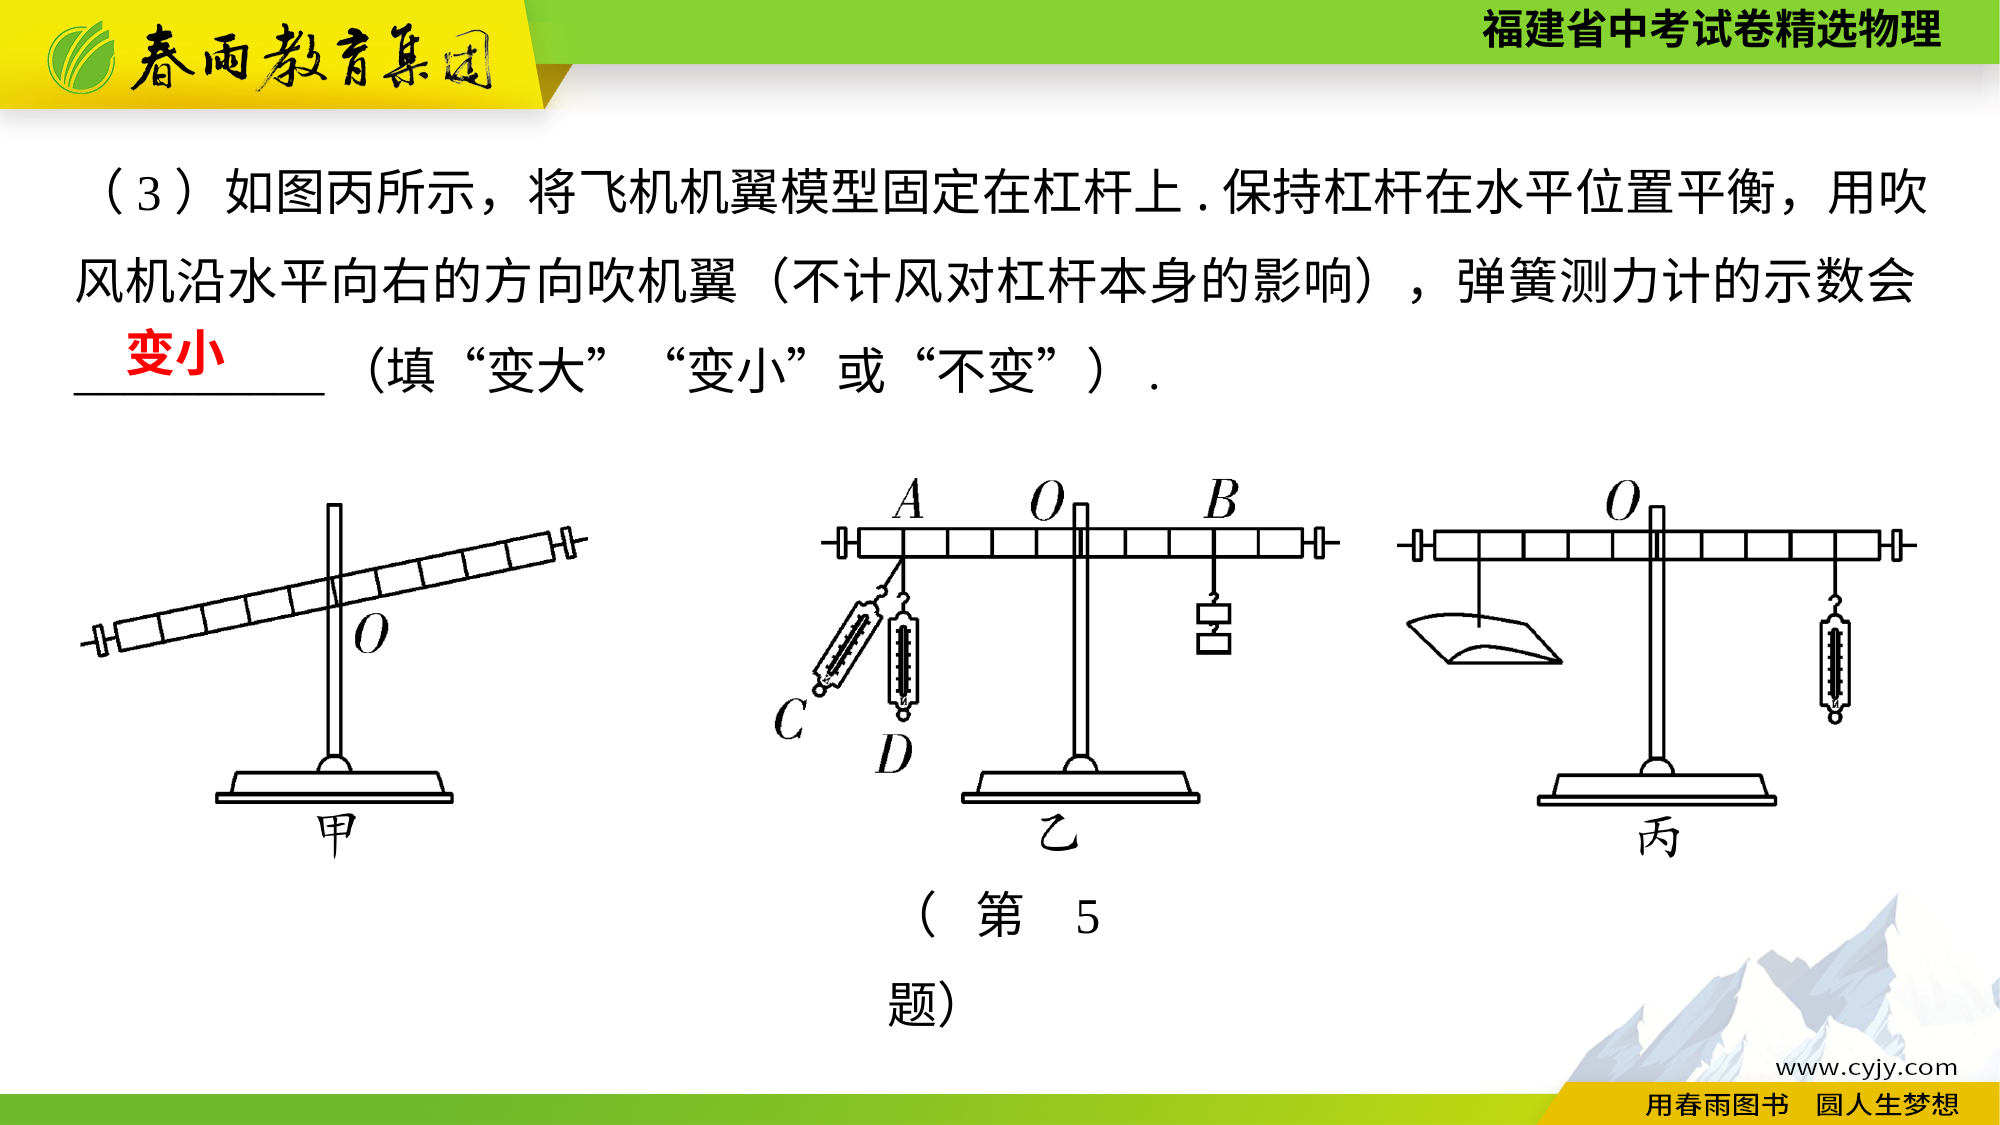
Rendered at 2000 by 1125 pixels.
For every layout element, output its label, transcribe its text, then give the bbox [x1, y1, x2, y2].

text_box 变小 [60, 314, 291, 390]
text_box （第5题） [872, 876, 1128, 951]
picture [0, 0, 2000, 1125]
list （3）如图丙所示，将飞机机翼模型固定在杠杆上.保持杠杆在水平位置平衡，用吹风机沿水平向右的方向吹机翼（不计风对杠杆本身的影响），弹簧测力计的示数会__________（填“变大”“变小”或“不变”）. [59, 122, 1944, 399]
